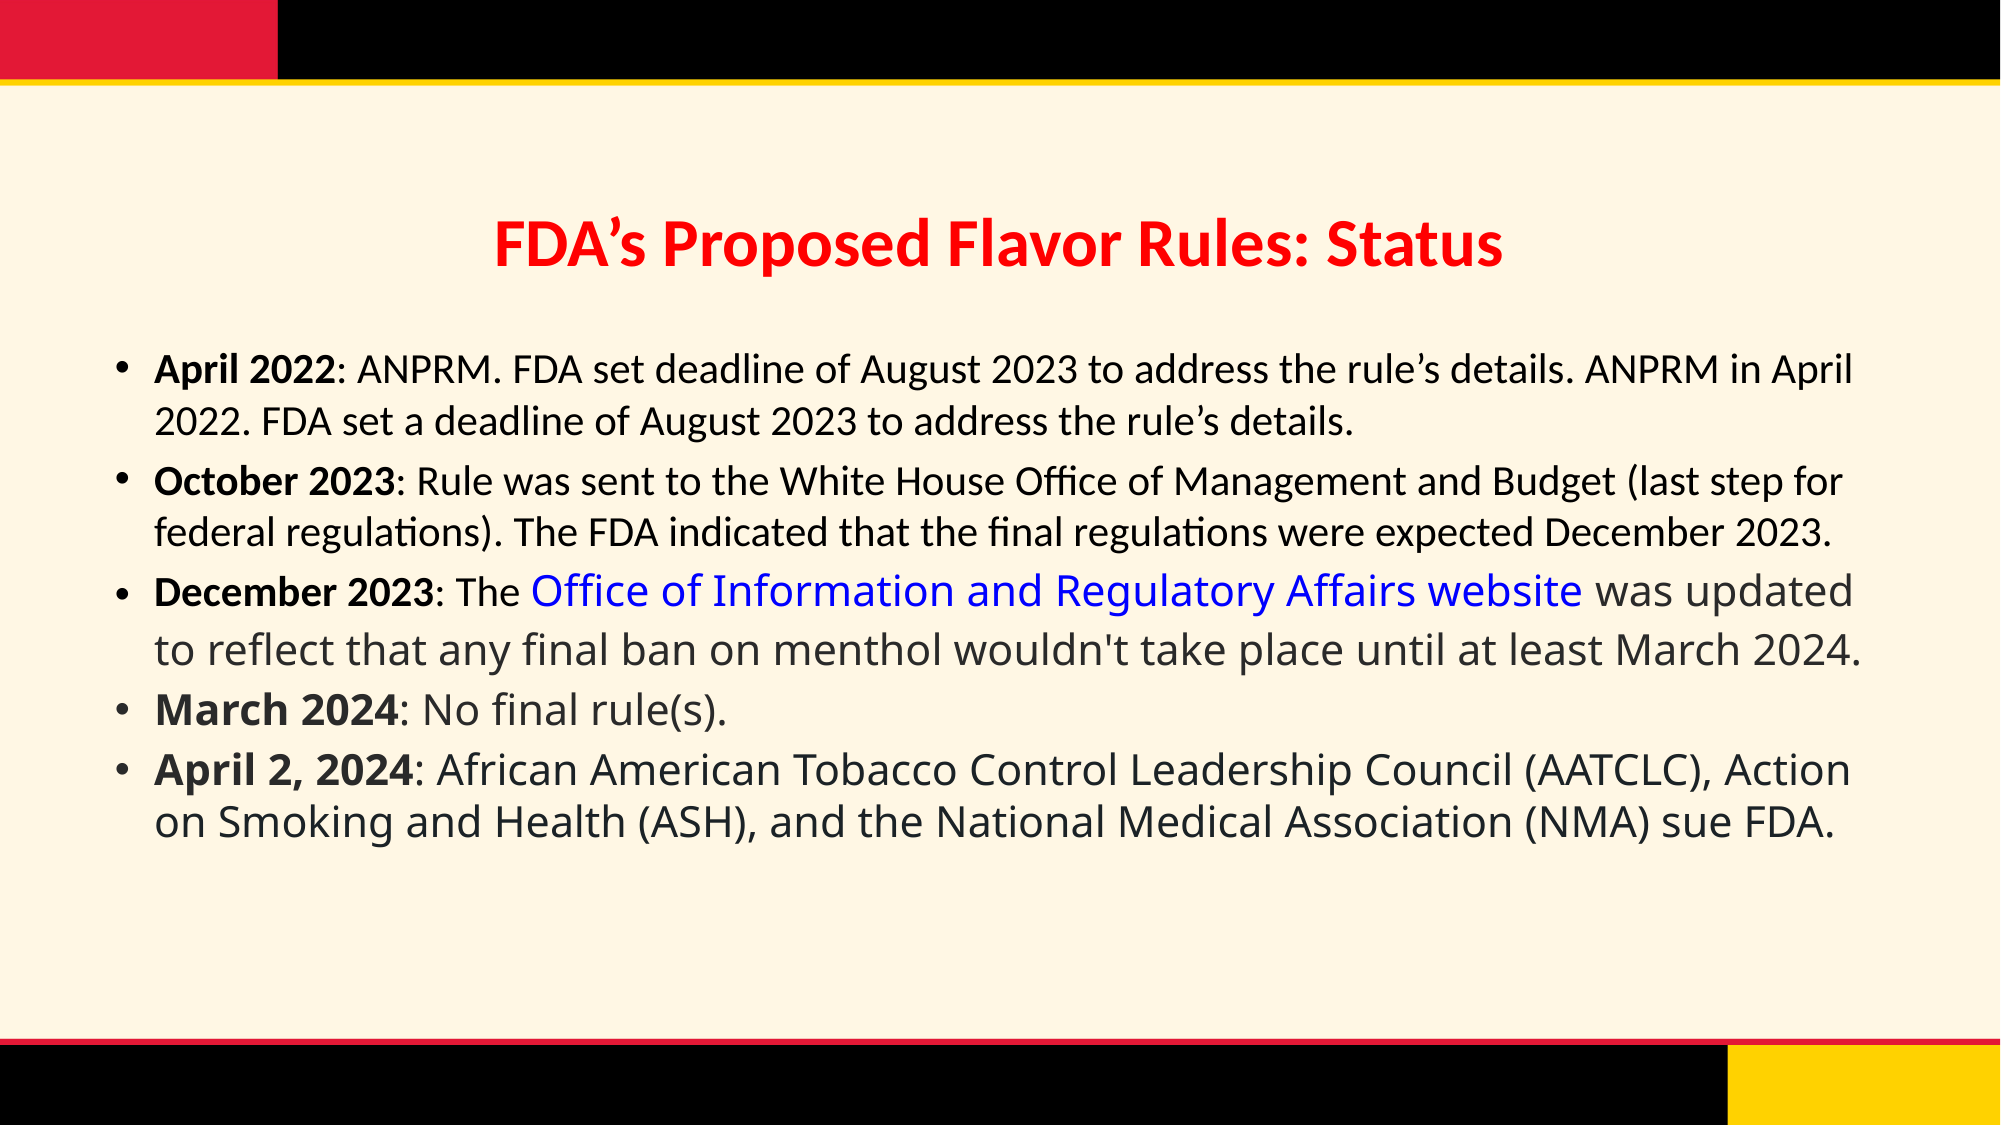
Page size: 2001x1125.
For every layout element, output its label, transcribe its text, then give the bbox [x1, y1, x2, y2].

list April 2022: ANPRM. FDA set deadline of August 2023 to address the rule’s details. ANPRM in April 2022. FDA set a deadline of August 2023 to address the rule’s details. October 2023: Rule was sent to the White House Office of Management and Budget (last step for federal regulations). The FDA indicated that the final regulations were expected December 2023. December 2023: The Office of Information and Regulatory Affairs website was updated to reflect that any final ban on menthol wouldn't take place until at least March 2024. March 2024: No final rule(s). April 2, 2024: African American Tobacco Control Leadership Council (AATCLC), Action on Smoking and Health (ASH), and the National Medical Association (NMA) sue FDA. [99, 333, 1900, 1005]
picture [0, 0, 2001, 1125]
title FDA’s Proposed Flavor Rules: Status [99, 145, 1900, 333]
